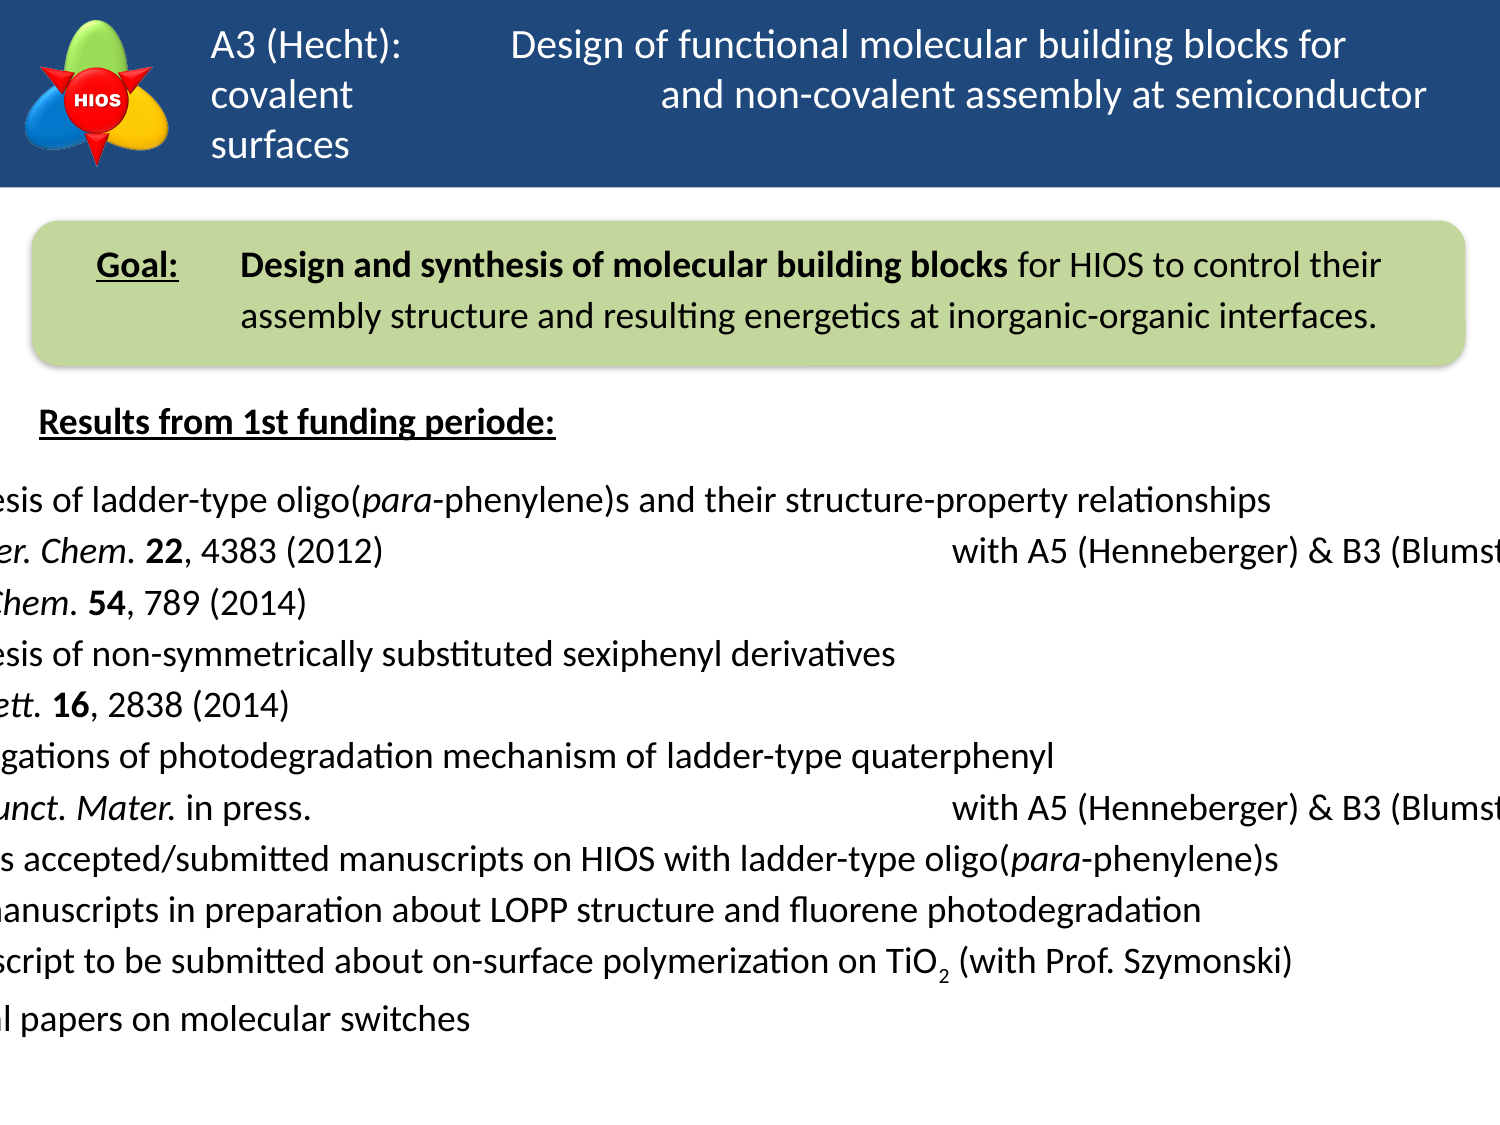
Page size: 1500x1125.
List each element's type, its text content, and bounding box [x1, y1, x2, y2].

text_box A3 (Hecht): Design of functional molecular building blocks for covalent and non-covalent assembly at semiconductor surfaces [195, 30, 1500, 154]
text_box Results from 1st funding periode: [23, 389, 571, 450]
text_box [31, 219, 1467, 367]
picture [24, 19, 169, 168]
text_box Goal: [81, 232, 194, 293]
text_box Synthesis of ladder-type oligo(para-phenylene)s and their structure-property relationships J. Mater. Chem. 22, 4383 (2012) with A5 (Henneberger) & B3 (Blumstengel) Isr. J. Chem. 54, 789 (2014) Synthesis of non-symmetrically substituted sexiphenyl derivatives Org. Lett. 16, 2838 (2014) Investigations of photodegradation mechanism of ladder-type quaterphenyl Adv. Funct. Mater. in press. with A5 (Henneberger) & B3 (Blumstengel) Various accepted/submitted manuscripts on HIOS with ladder-type oligo(para-phenylene)s Two manuscripts in preparation about LOPP structure and fluorene photodegradation Manuscript to be submitted about on-surface polymerization on TiO2 (with Prof. Szymonski) Several papers on molecular switches [0, 475, 1500, 1039]
text_box Design and synthesis of molecular building blocks for HIOS to control their assembly structure and resulting energetics at inorganic-organic interfaces. [240, 240, 1383, 337]
